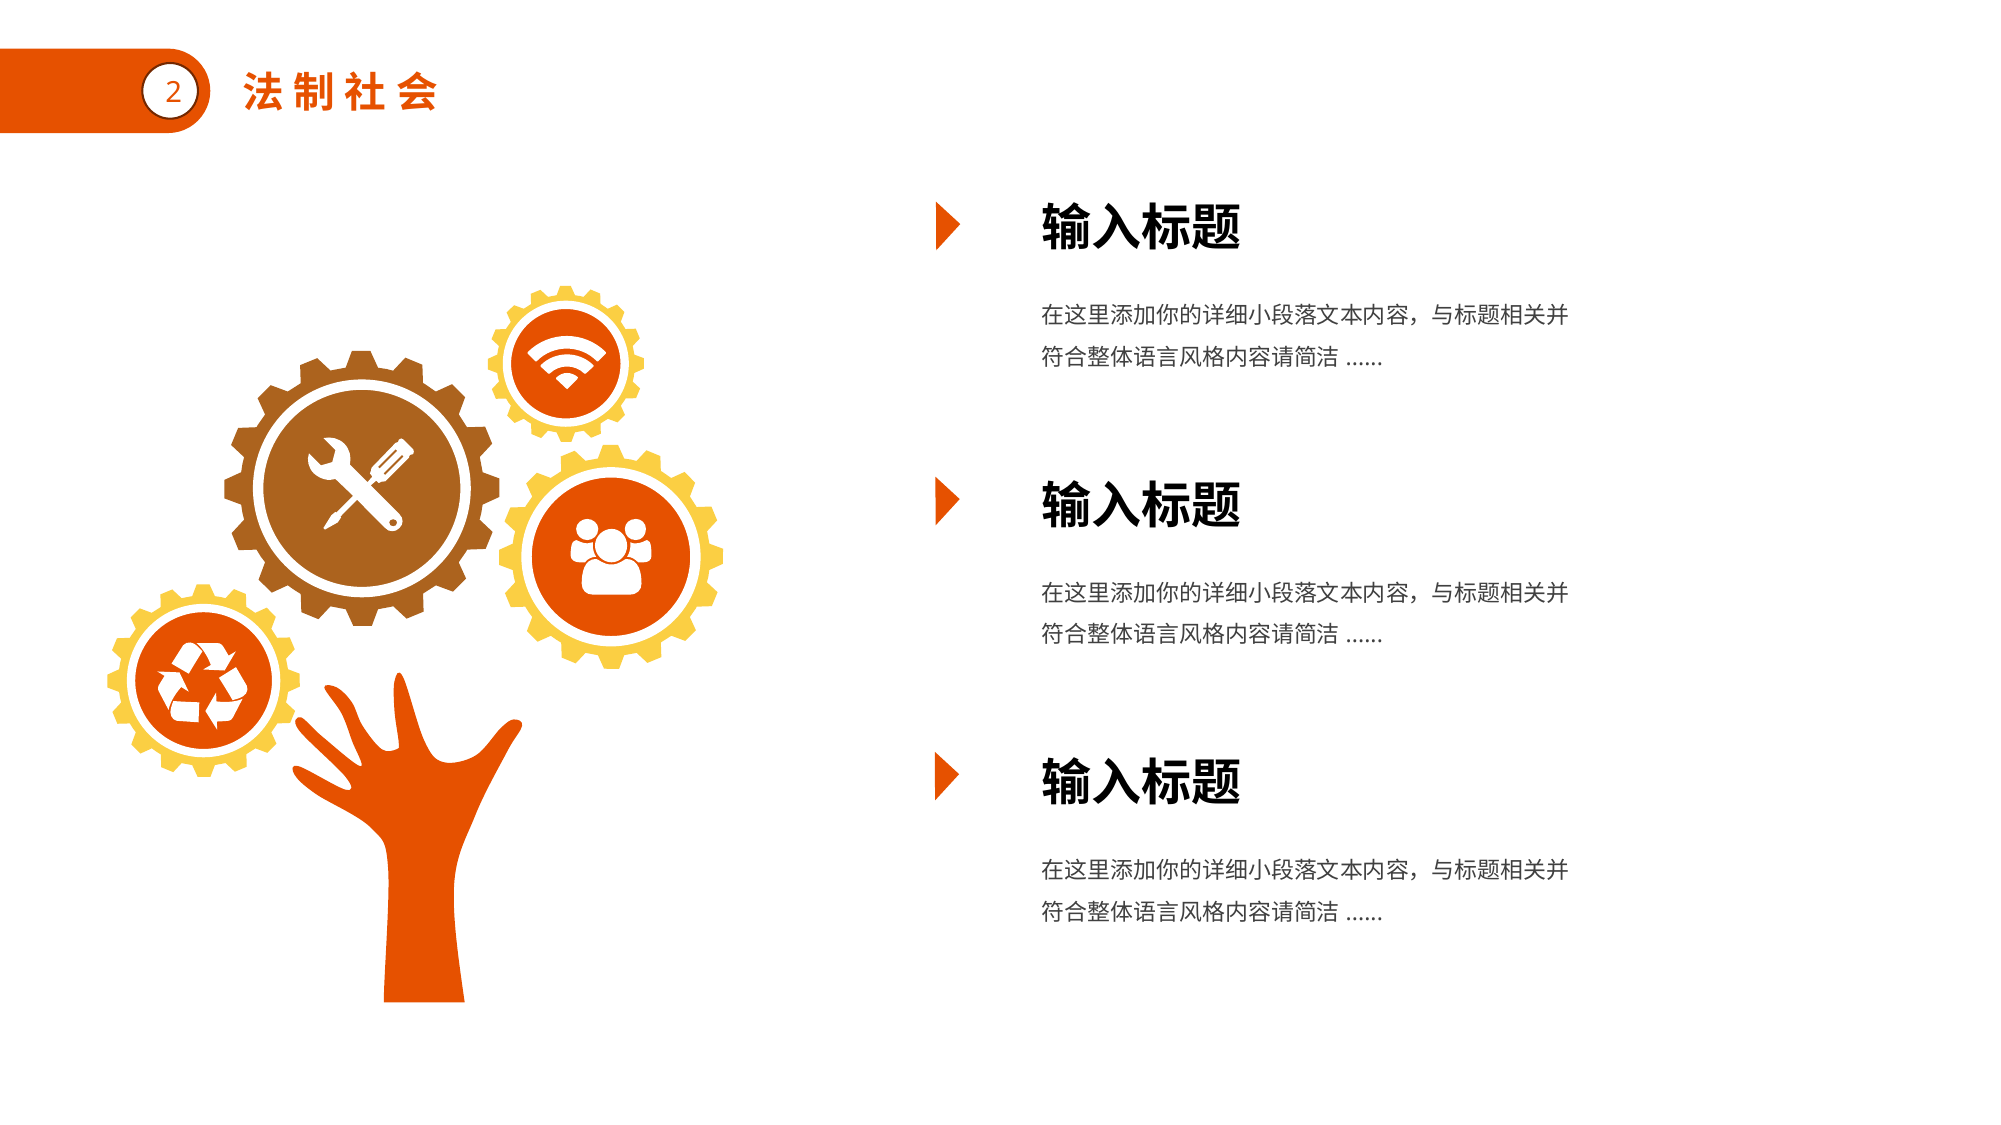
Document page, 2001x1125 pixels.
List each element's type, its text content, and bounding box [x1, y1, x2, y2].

text_box [934, 199, 962, 253]
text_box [0, 48, 535, 134]
text_box 输入标题 [1026, 743, 1389, 818]
text_box 输入标题 [1026, 188, 1389, 263]
text_box 在这里添加你的详细小段落文本内容，与标题相关并符合整体语言风格内容请简洁...... [1026, 279, 1605, 377]
text_box [933, 749, 961, 804]
text_box 在这里添加你的详细小段落文本内容，与标题相关并符合整体语言风格内容请简洁...... [1026, 835, 1605, 933]
text_box [934, 474, 962, 528]
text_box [107, 285, 723, 1003]
text_box 输入标题 [1026, 465, 1389, 541]
text_box 在这里添加你的详细小段落文本内容，与标题相关并符合整体语言风格内容请简洁...... [1026, 557, 1605, 655]
